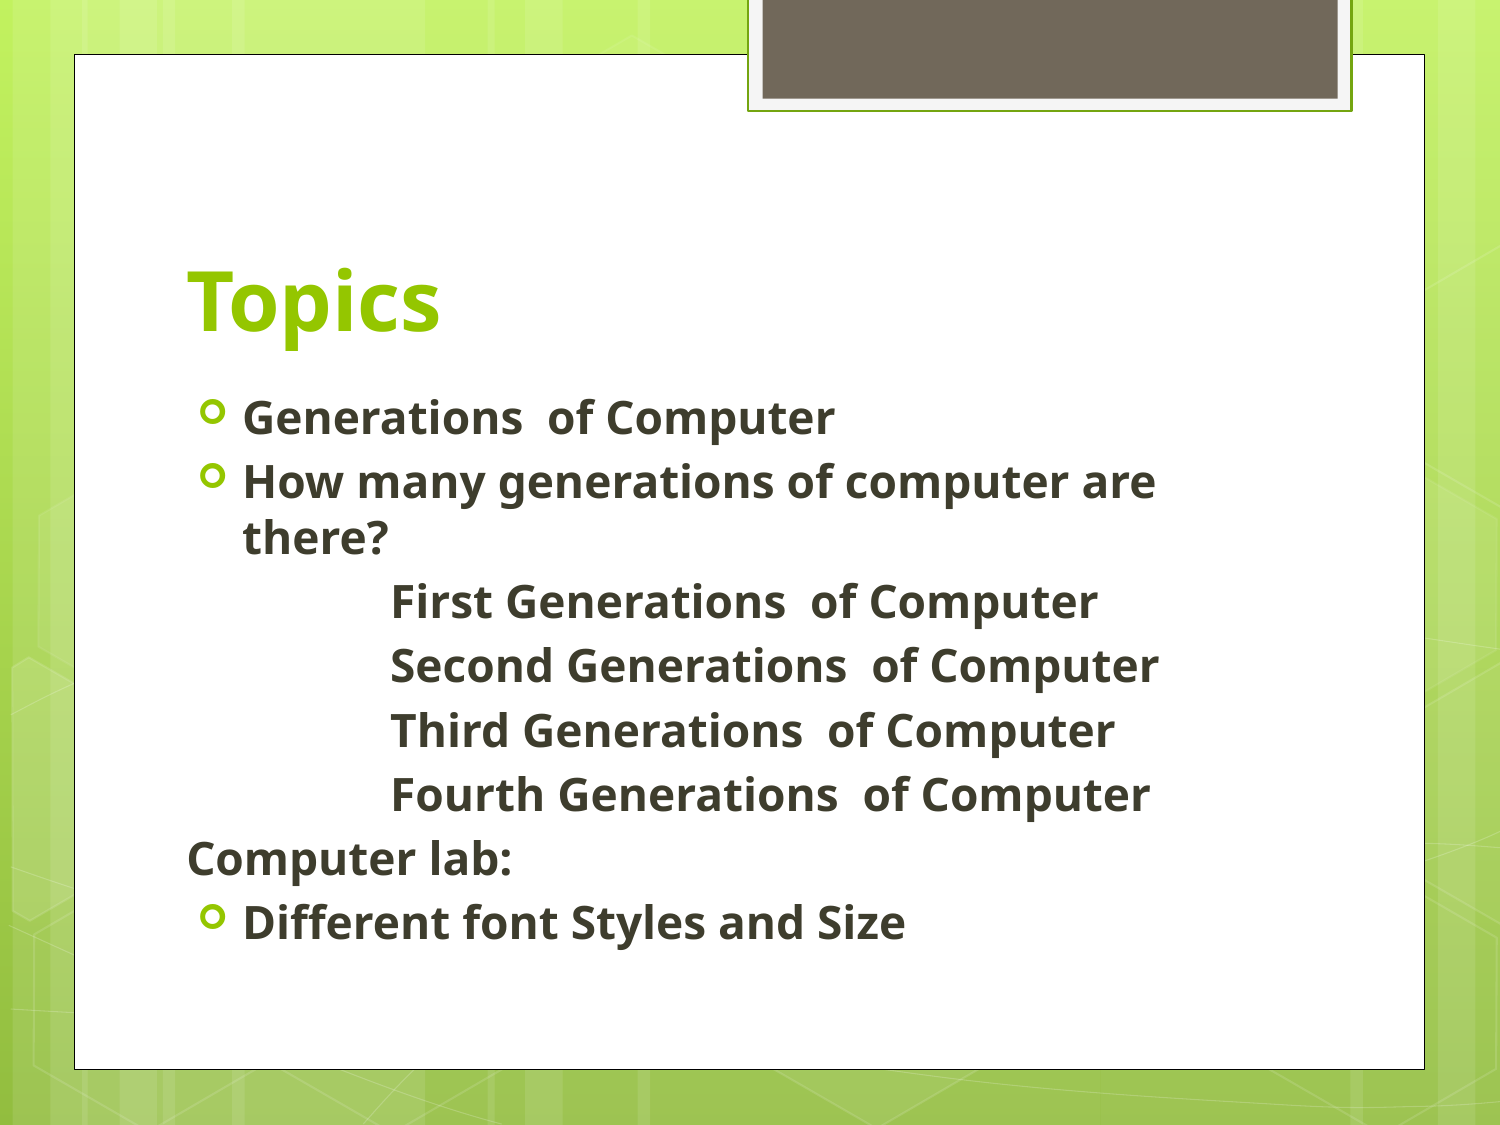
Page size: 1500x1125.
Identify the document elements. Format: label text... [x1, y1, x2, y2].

list Generations of Computer How many generations of computer are there? First Generations of Computer Second Generations of Computer Third Generations of Computer Fourth Generations of Computer Computer lab: Different font Styles and Size [171, 381, 1283, 957]
title Topics [171, 168, 1324, 357]
